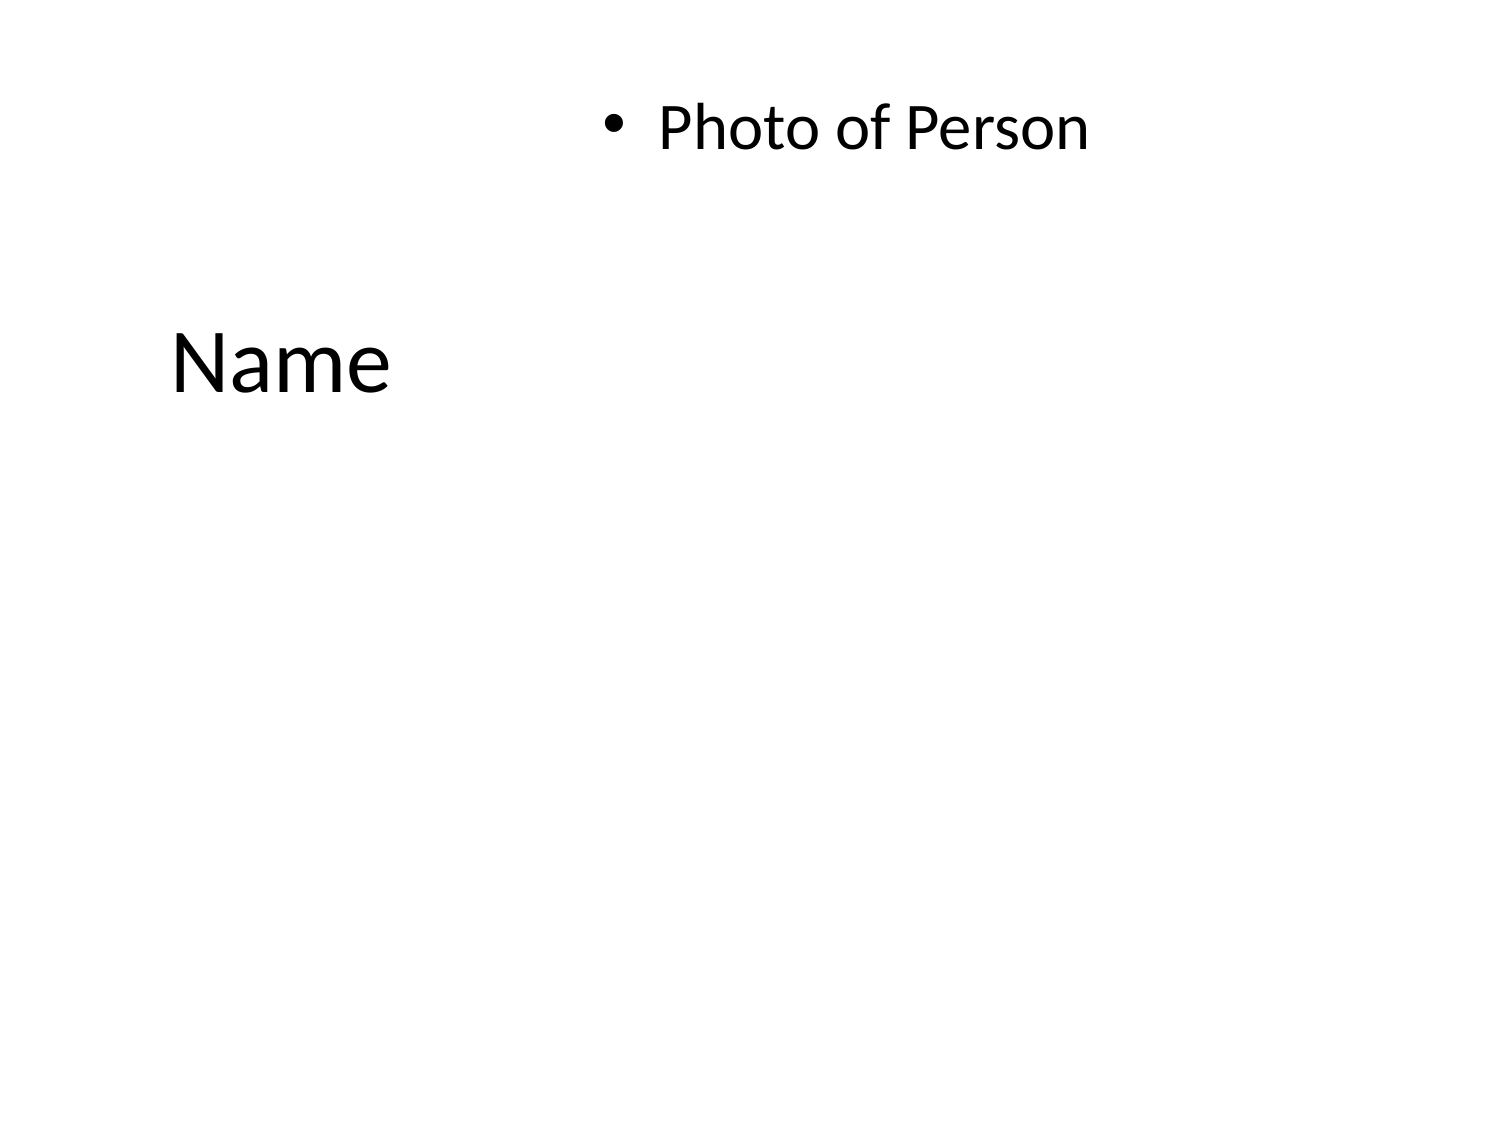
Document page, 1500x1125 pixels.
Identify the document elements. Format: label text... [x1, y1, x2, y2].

list Photo of Person [587, 75, 1425, 1005]
title Name [50, 262, 513, 450]
